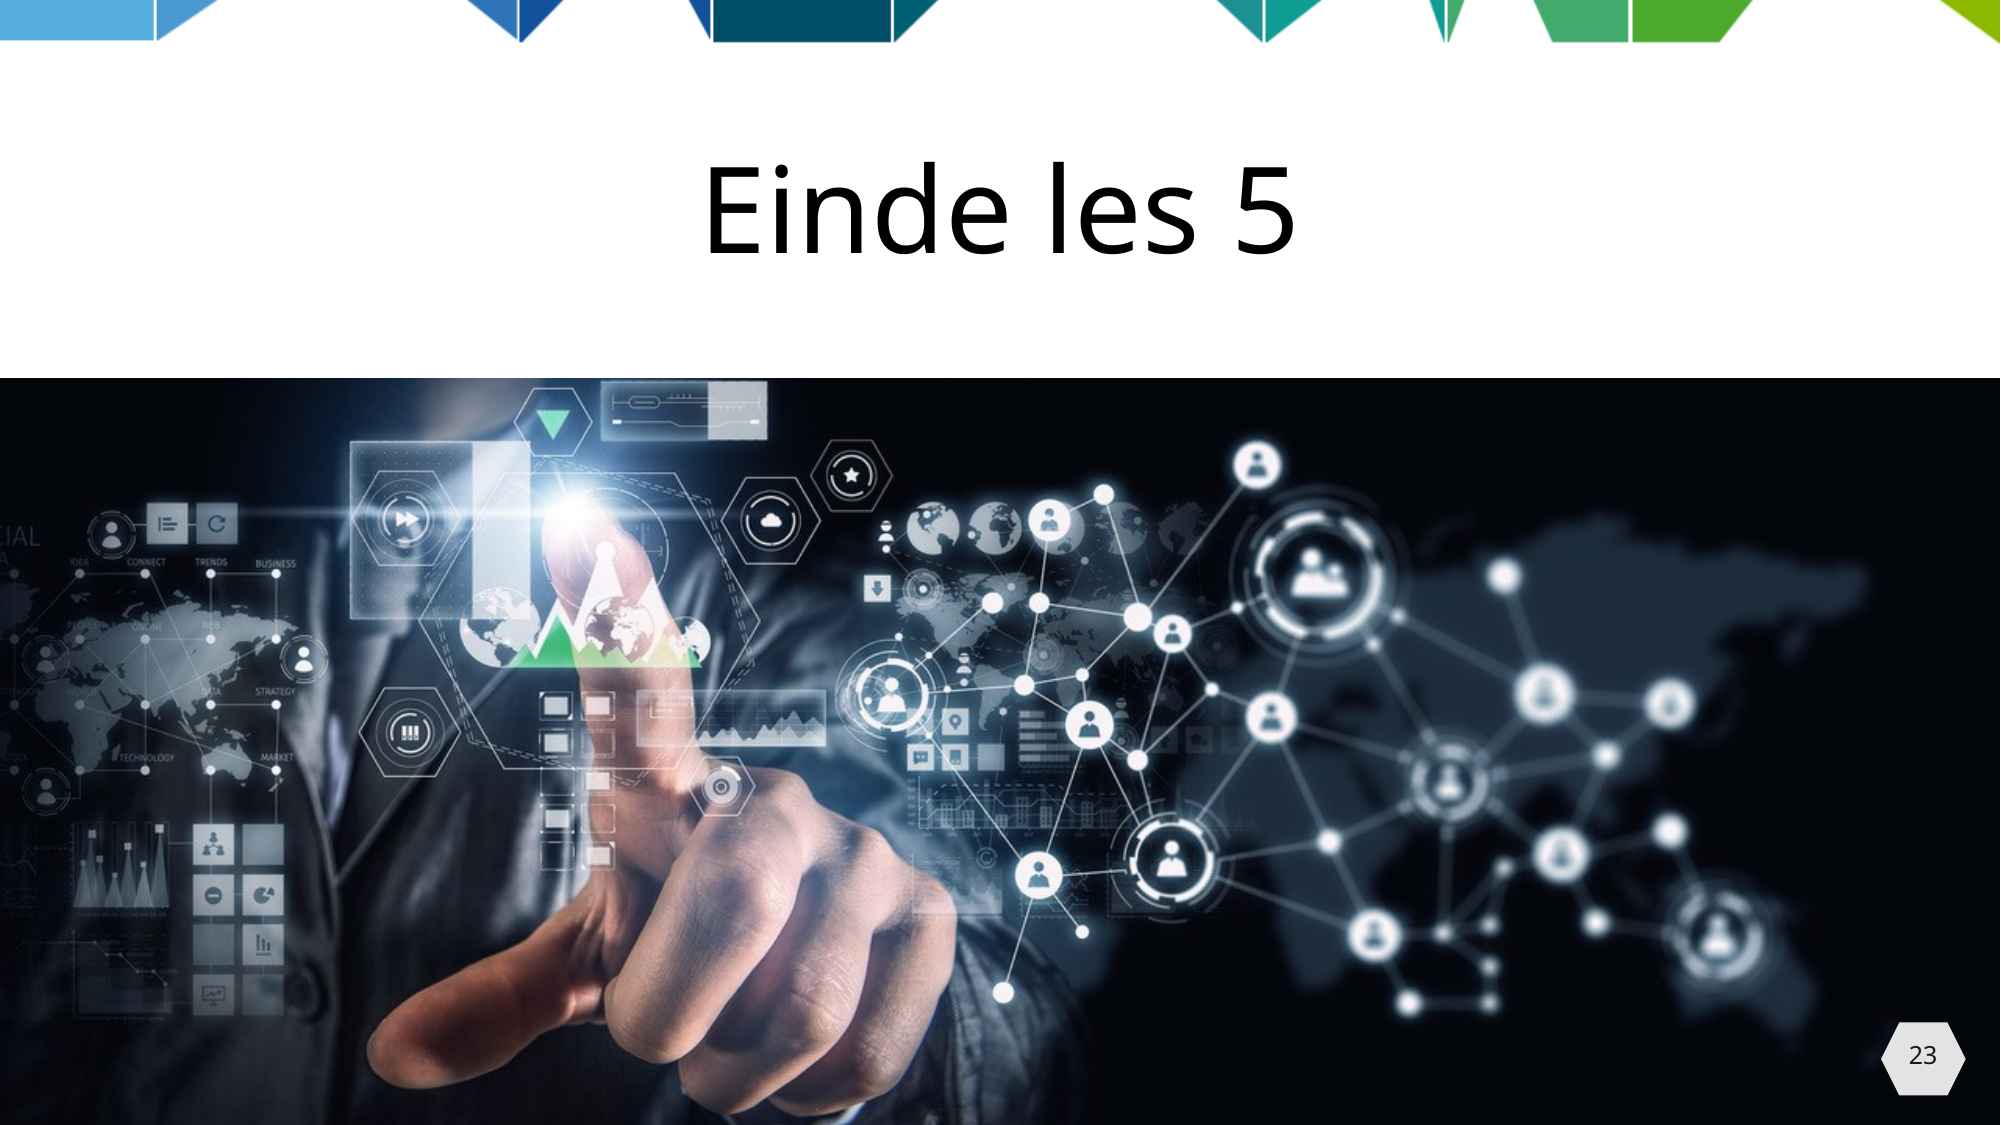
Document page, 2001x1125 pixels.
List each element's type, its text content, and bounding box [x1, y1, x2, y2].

picture [0, 378, 2000, 1125]
slide_number 23 [1884, 1026, 1962, 1087]
title Einde les 5 [40, 141, 1960, 287]
picture [0, 0, 2000, 50]
